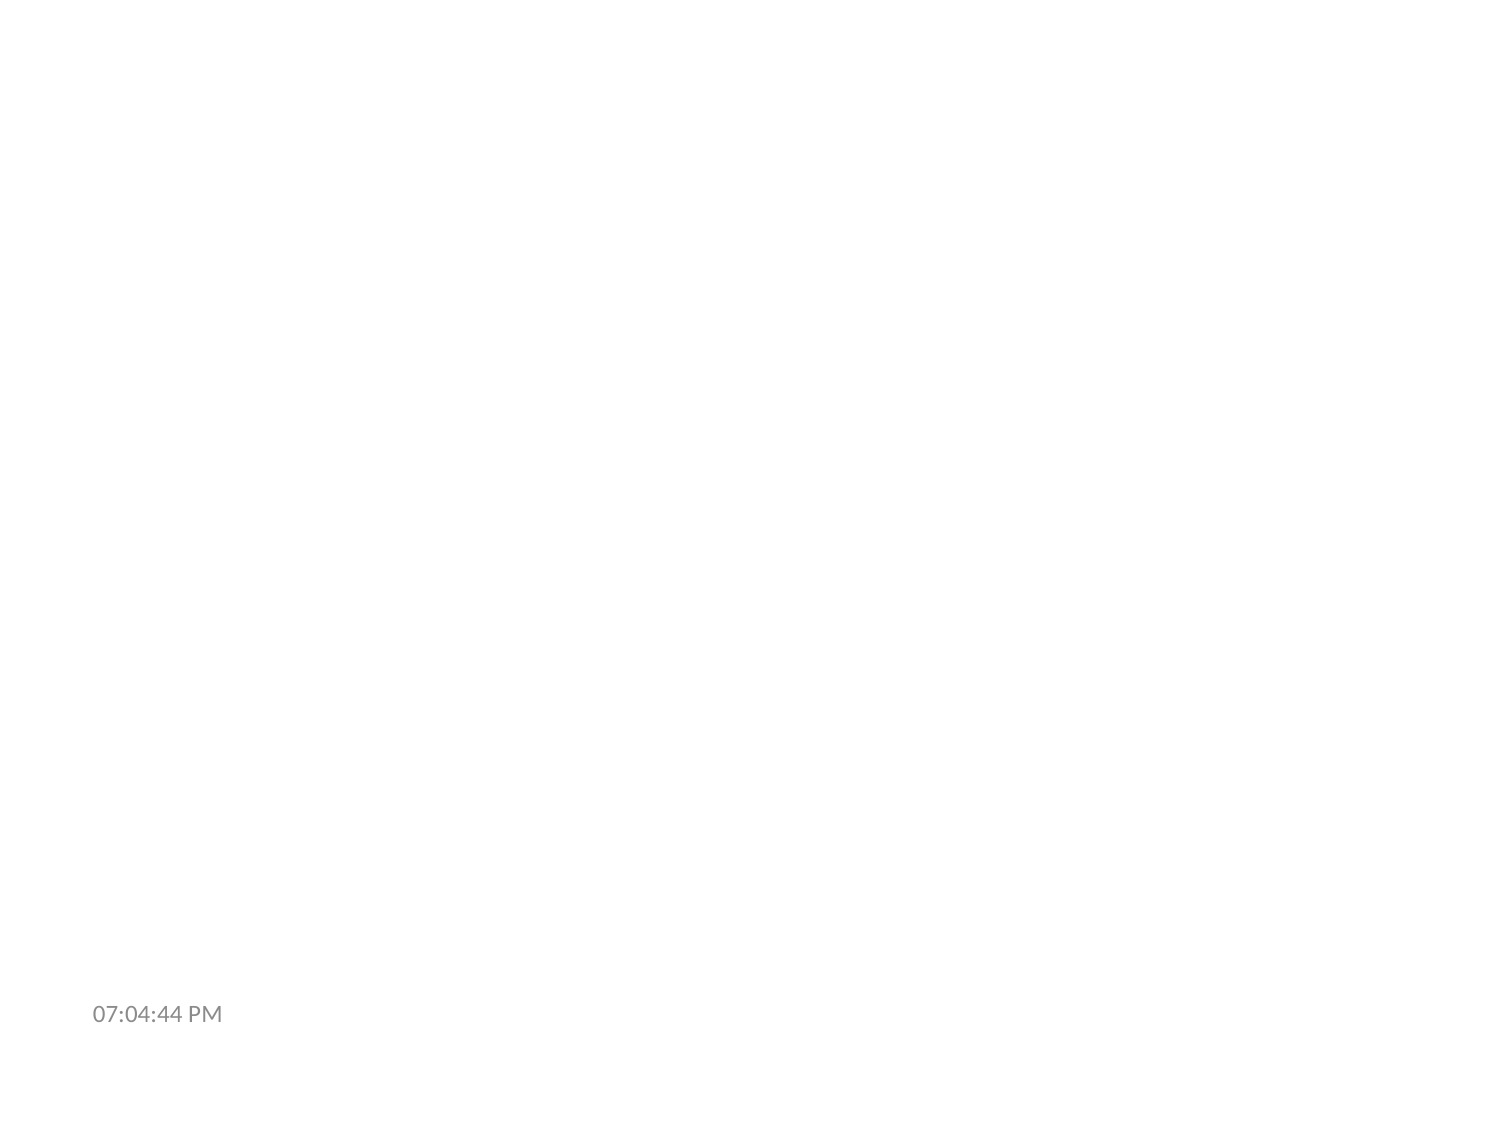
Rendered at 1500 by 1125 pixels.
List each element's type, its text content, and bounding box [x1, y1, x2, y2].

text_box 3:35:09 PM [77, 982, 428, 1043]
